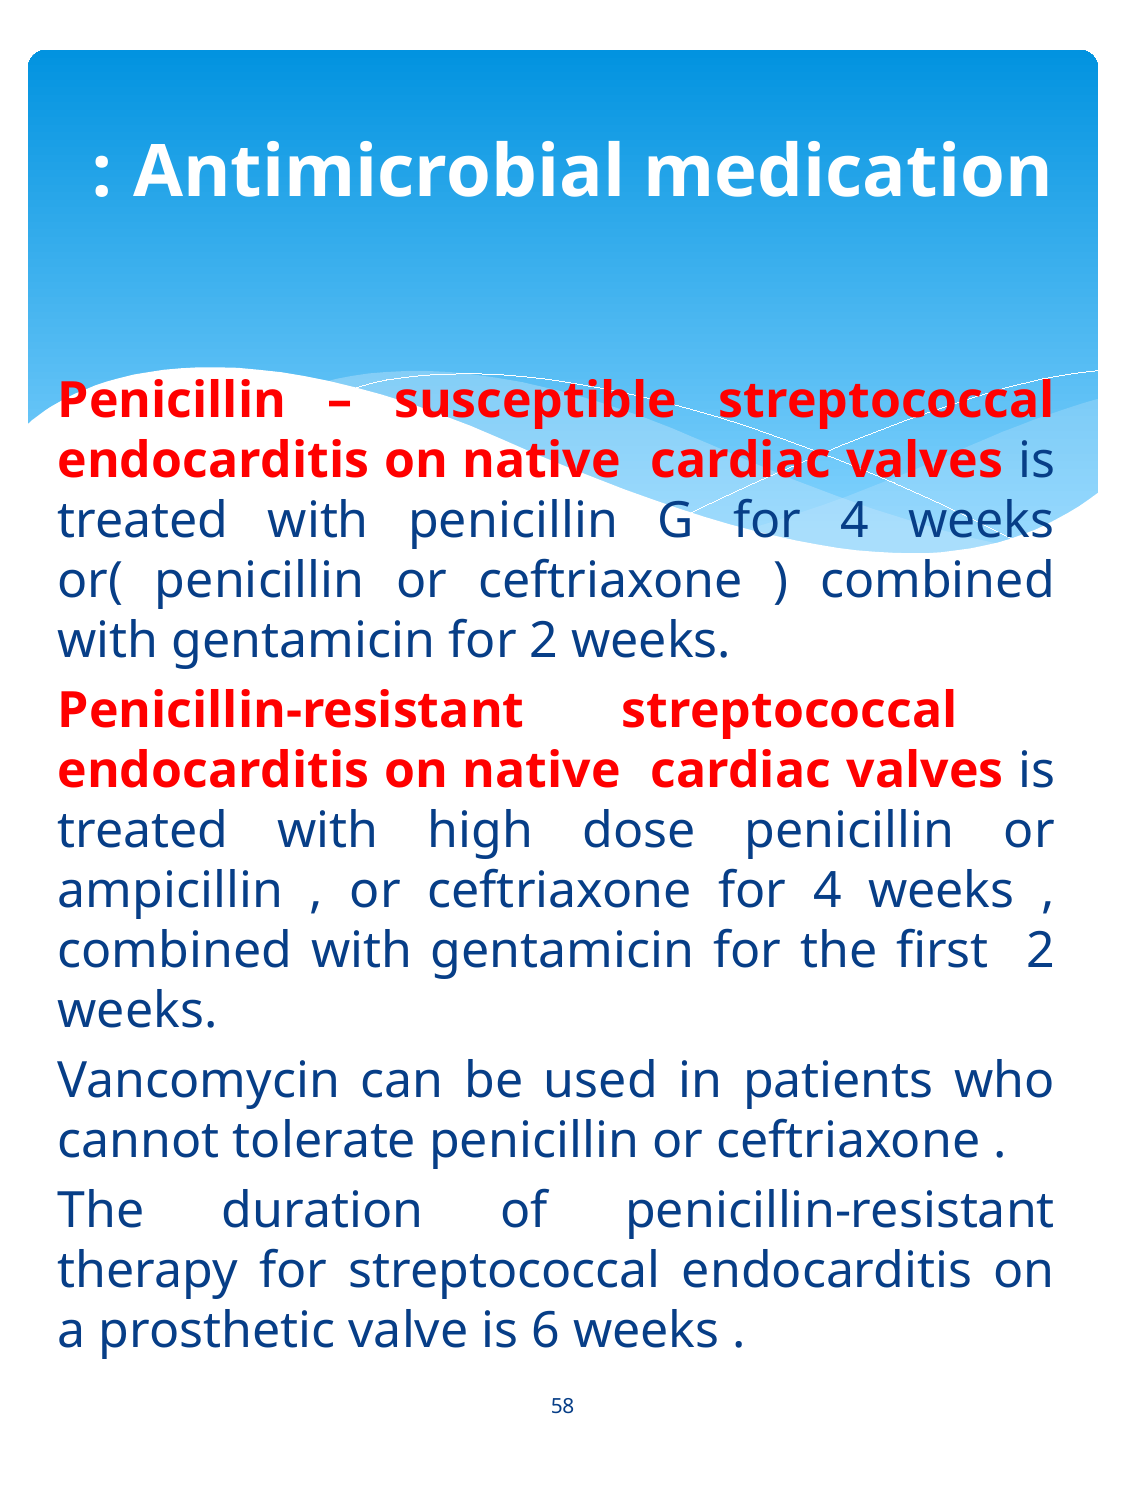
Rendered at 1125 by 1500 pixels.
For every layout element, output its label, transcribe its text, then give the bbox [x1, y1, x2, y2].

title Antimicrobial medication : [56, 73, 1069, 348]
slide_number 58 [491, 1367, 634, 1447]
list Penicillin – susceptible streptococcal endocarditis on native cardiac valves is treated with penicillin G for 4 weeks or( penicillin or ceftriaxone ) combined with gentamicin for 2 weeks. Penicillin-resistant streptococcal endocarditis on native cardiac valves is treated with high dose penicillin or ampicillin , or ceftriaxone for 4 weeks , combined with gentamicin for the first 2 weeks. Vancomycin can be used in patients who cannot tolerate penicillin or ceftriaxone . The duration of penicillin-resistant therapy for streptococcal endocarditis on a prosthetic valve is 6 weeks . [42, 360, 1071, 1424]
